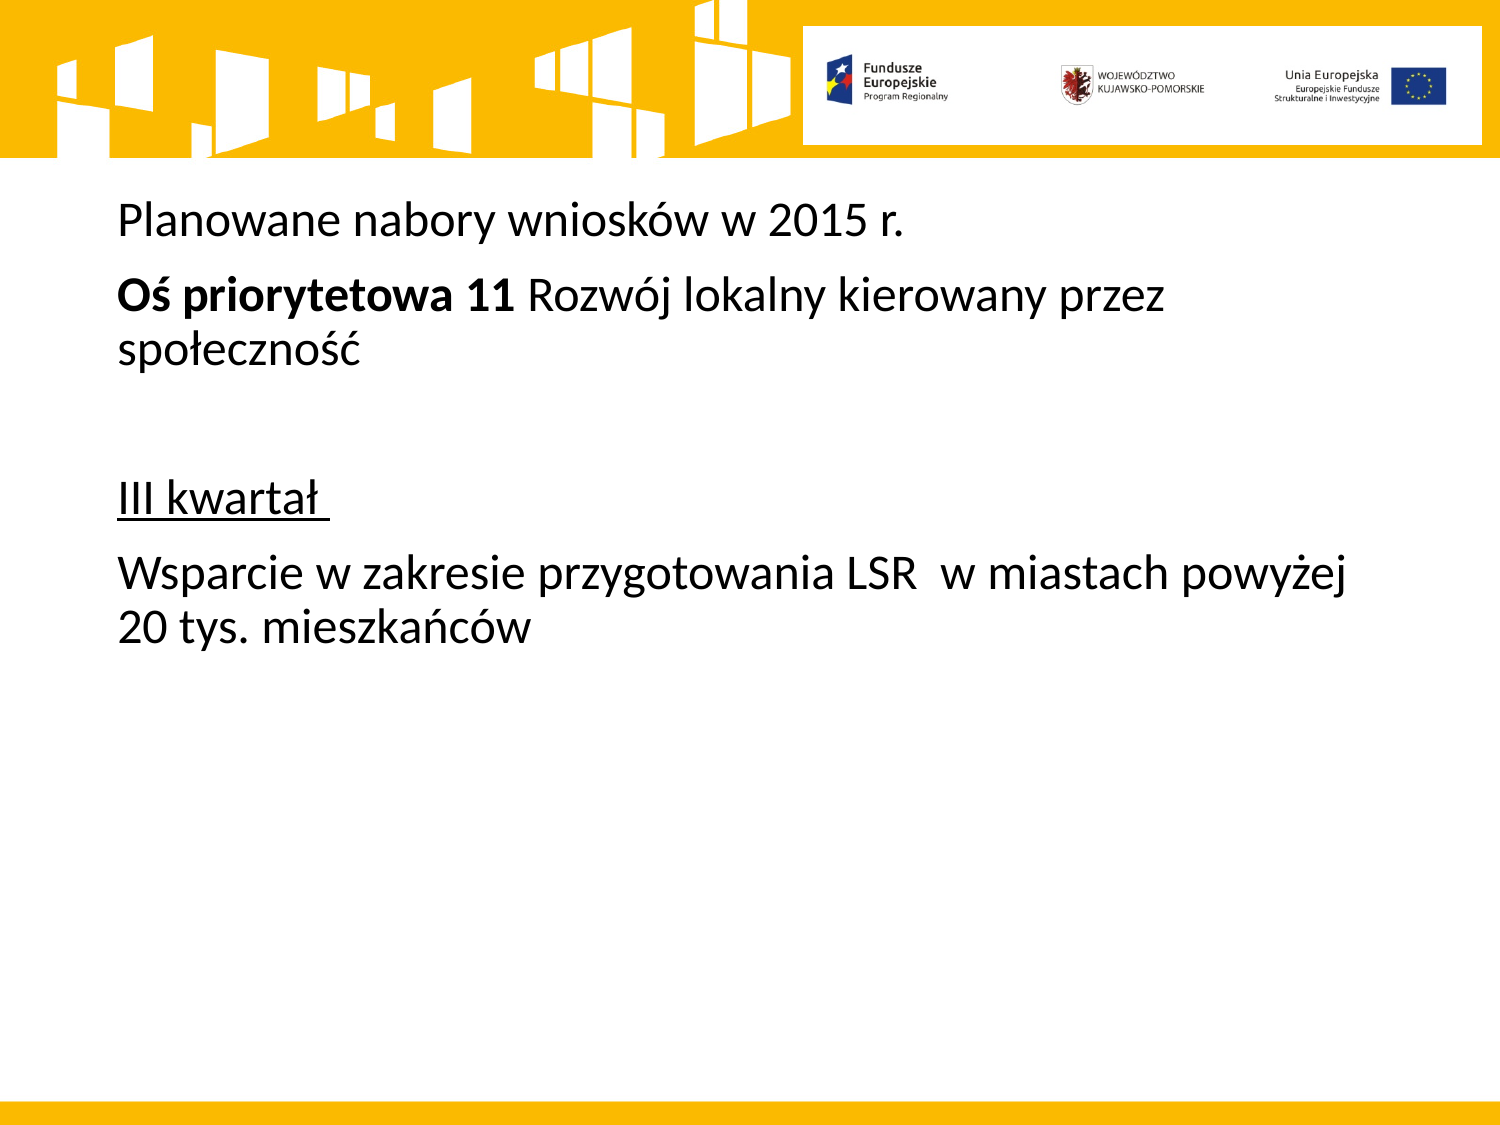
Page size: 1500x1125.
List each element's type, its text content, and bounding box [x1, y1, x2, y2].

list Planowane nabory wniosków w 2015 r. Oś priorytetowa 11 Rozwój lokalny kierowany przez społeczność III kwartał Wsparcie w zakresie przygotowania LSR w miastach powyżej 20 tys. mieszkańców [102, 185, 1397, 999]
picture [0, 0, 1500, 1125]
